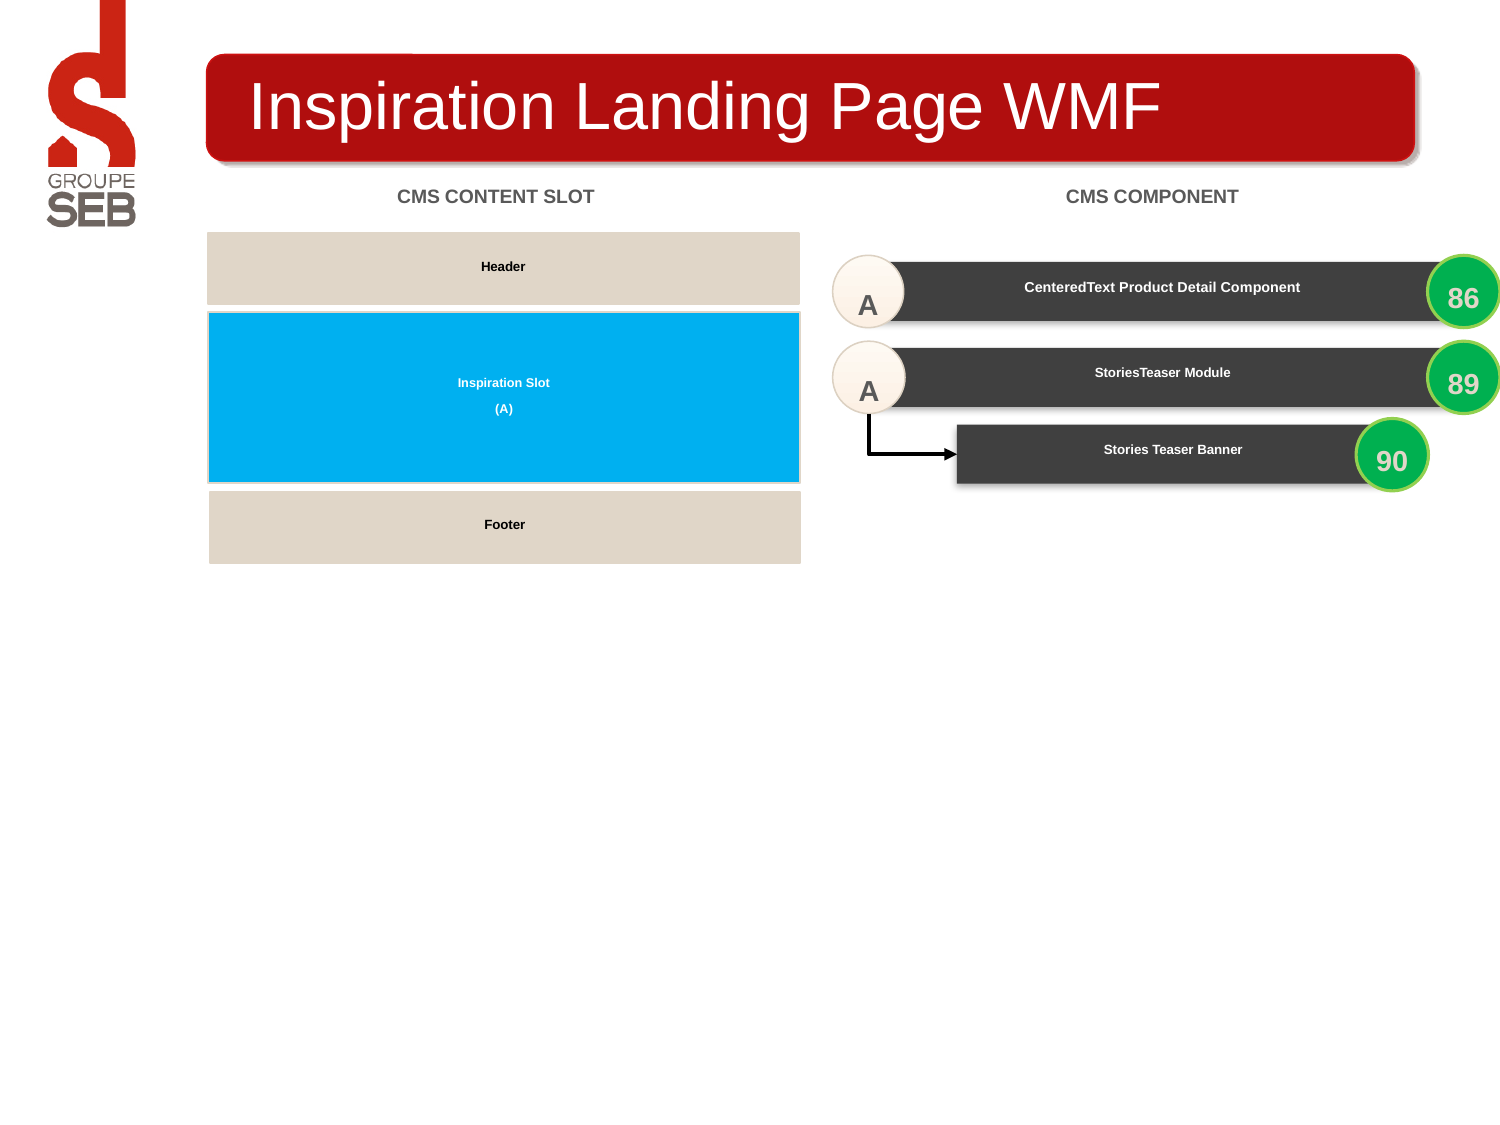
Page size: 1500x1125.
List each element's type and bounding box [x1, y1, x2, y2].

text_box [956, 417, 1430, 492]
text_box [218, 172, 774, 228]
text_box [981, 172, 1324, 228]
title [234, 56, 1400, 149]
picture [0, 0, 182, 266]
text_box [832, 255, 1500, 328]
text_box [206, 310, 802, 485]
text_box [832, 340, 1500, 479]
text_box [207, 490, 802, 565]
text_box [206, 231, 801, 306]
